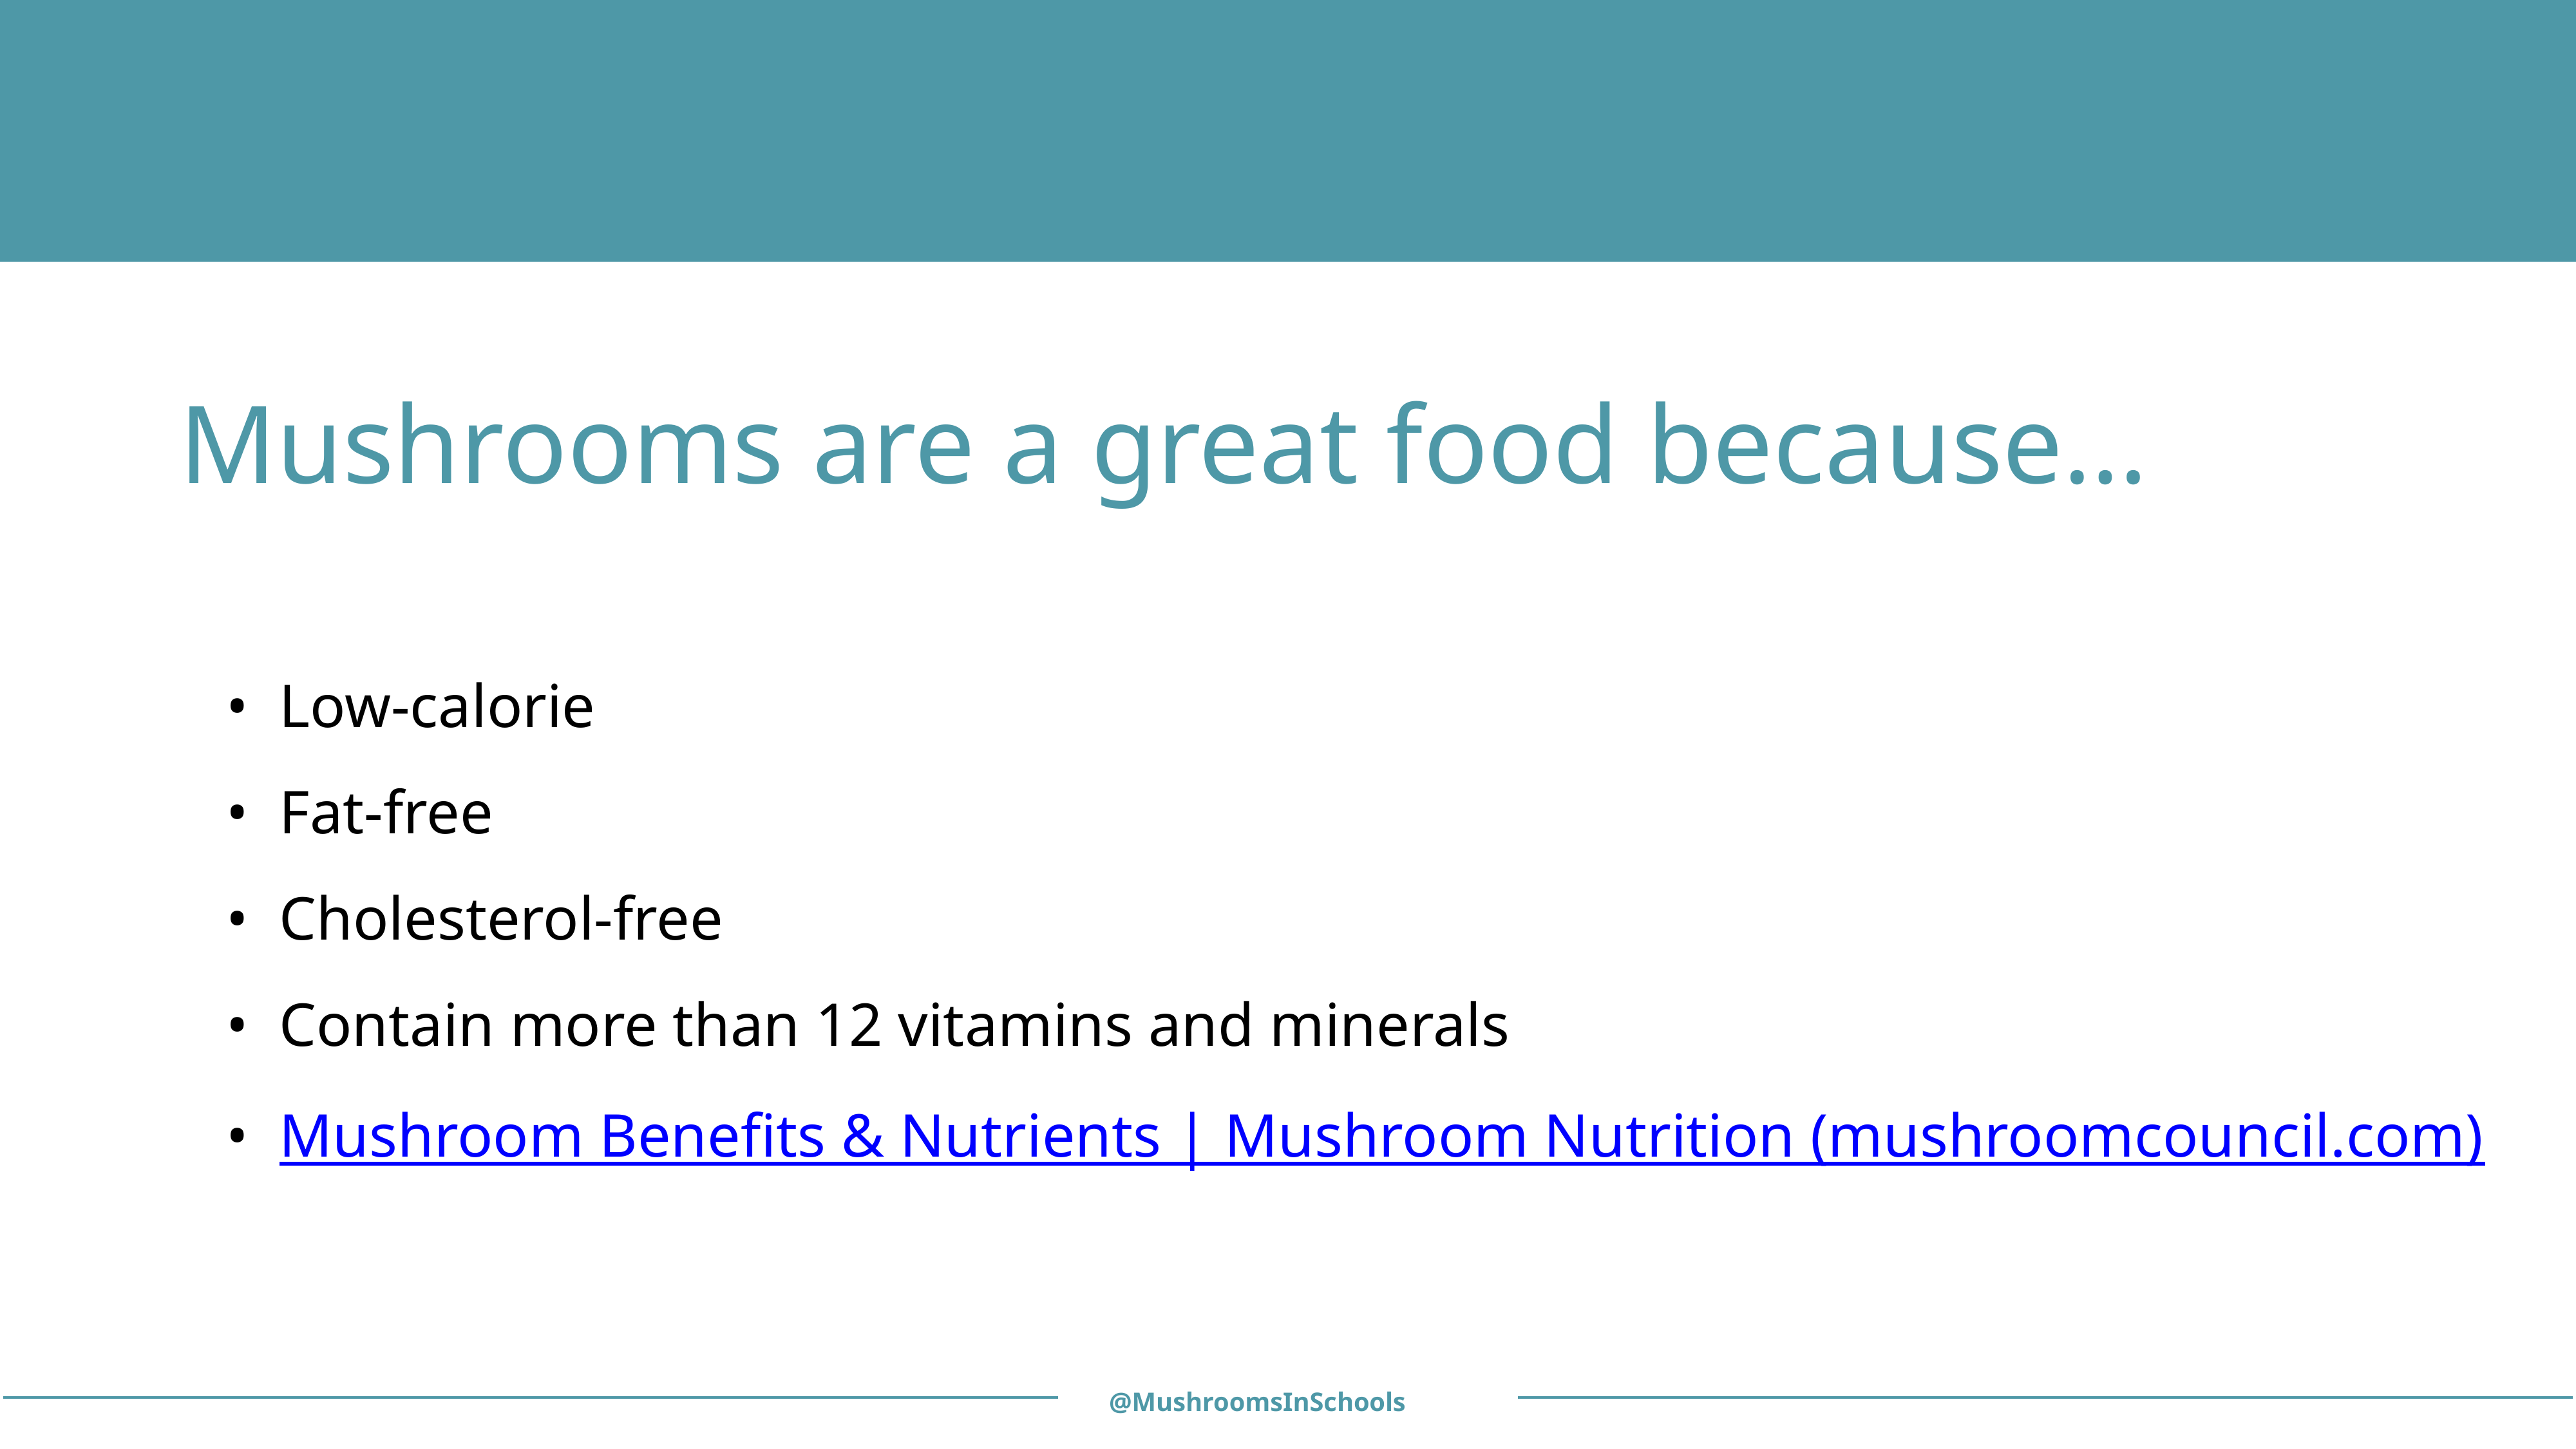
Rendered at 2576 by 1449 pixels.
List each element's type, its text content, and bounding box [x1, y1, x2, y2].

text_box @MushroomsInSchools [1103, 1359, 1473, 1423]
text_box • Low-calorie • Fat-free • Cholesterol-free • Contain more than 12 vitamins and minerals • Mushroom Benefits & Nutrients | Mushroom Nutrition (mushroomcouncil.com) [221, 627, 2562, 1184]
text_box [0, 0, 2576, 262]
text_box Mushrooms are a great food because… [173, 370, 2155, 510]
